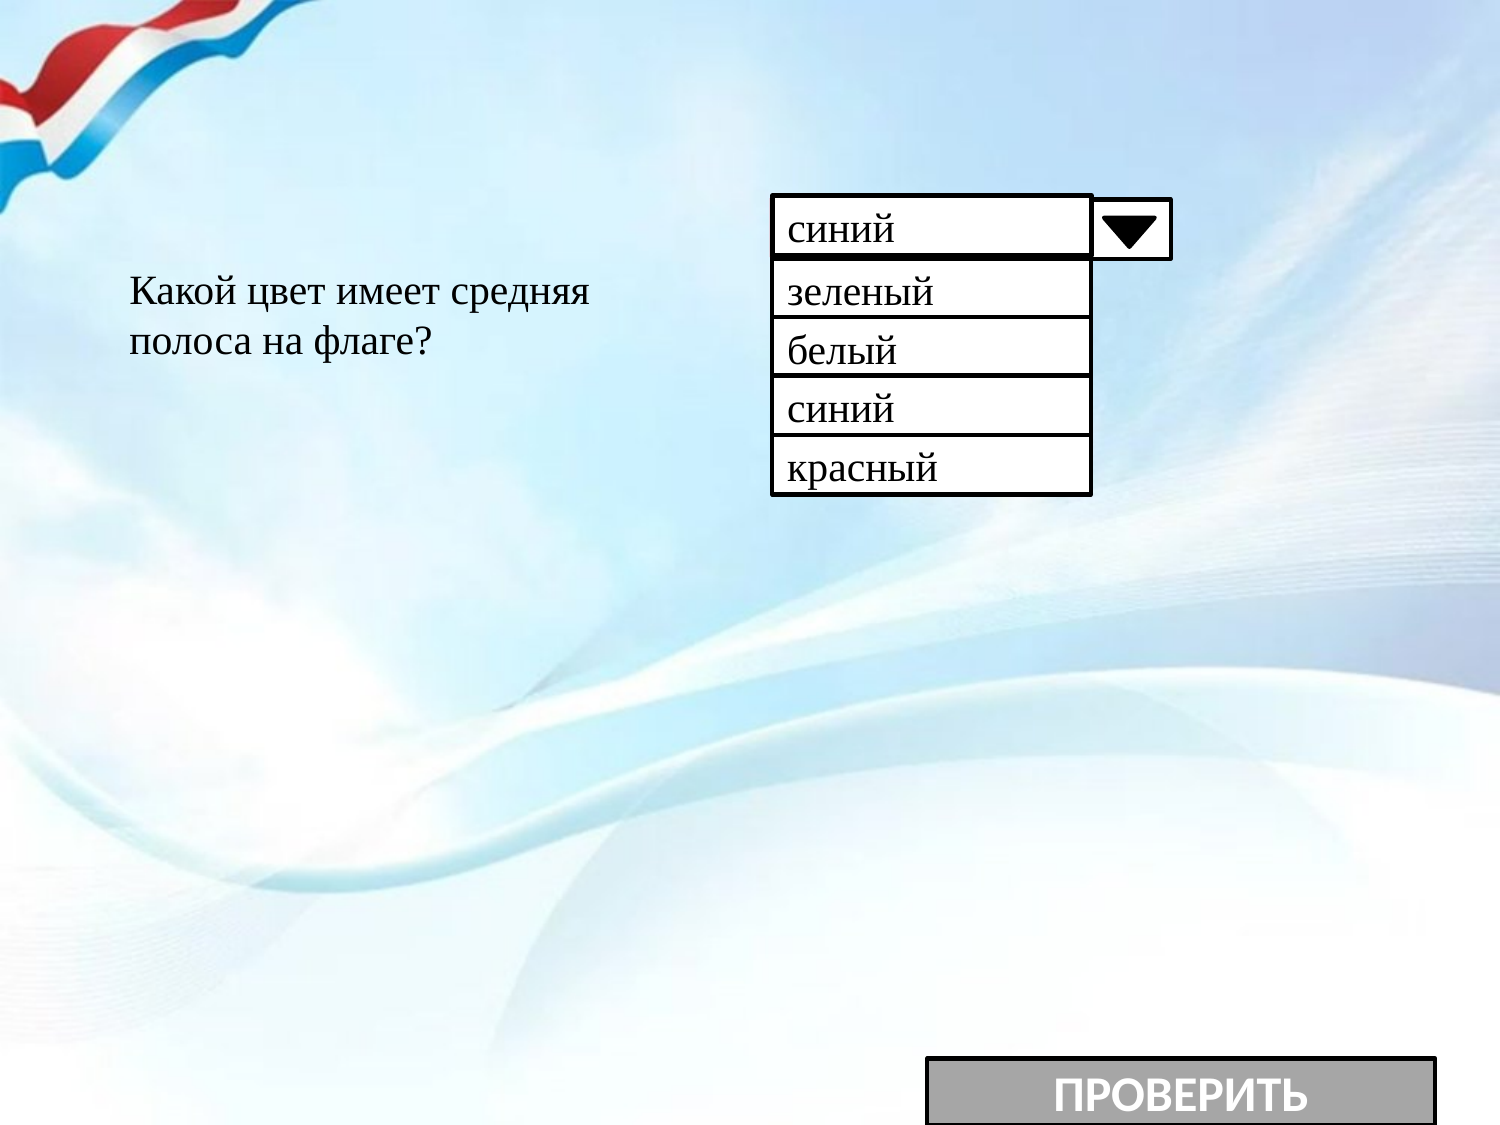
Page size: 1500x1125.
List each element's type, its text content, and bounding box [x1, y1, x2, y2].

text_box красный [770, 433, 1093, 497]
text_box зеленый [770, 261, 1093, 315]
picture [0, 0, 1500, 1125]
text_box синий [770, 373, 1093, 433]
text_box ПРОВЕРИТЬ [925, 1056, 1437, 1125]
text_box Какой цвет имеет средняя полоса на флаге? [114, 255, 701, 371]
text_box [767, 196, 1085, 259]
text_box белый [770, 315, 1093, 373]
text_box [1090, 199, 1171, 259]
text_box синий [770, 193, 1093, 257]
